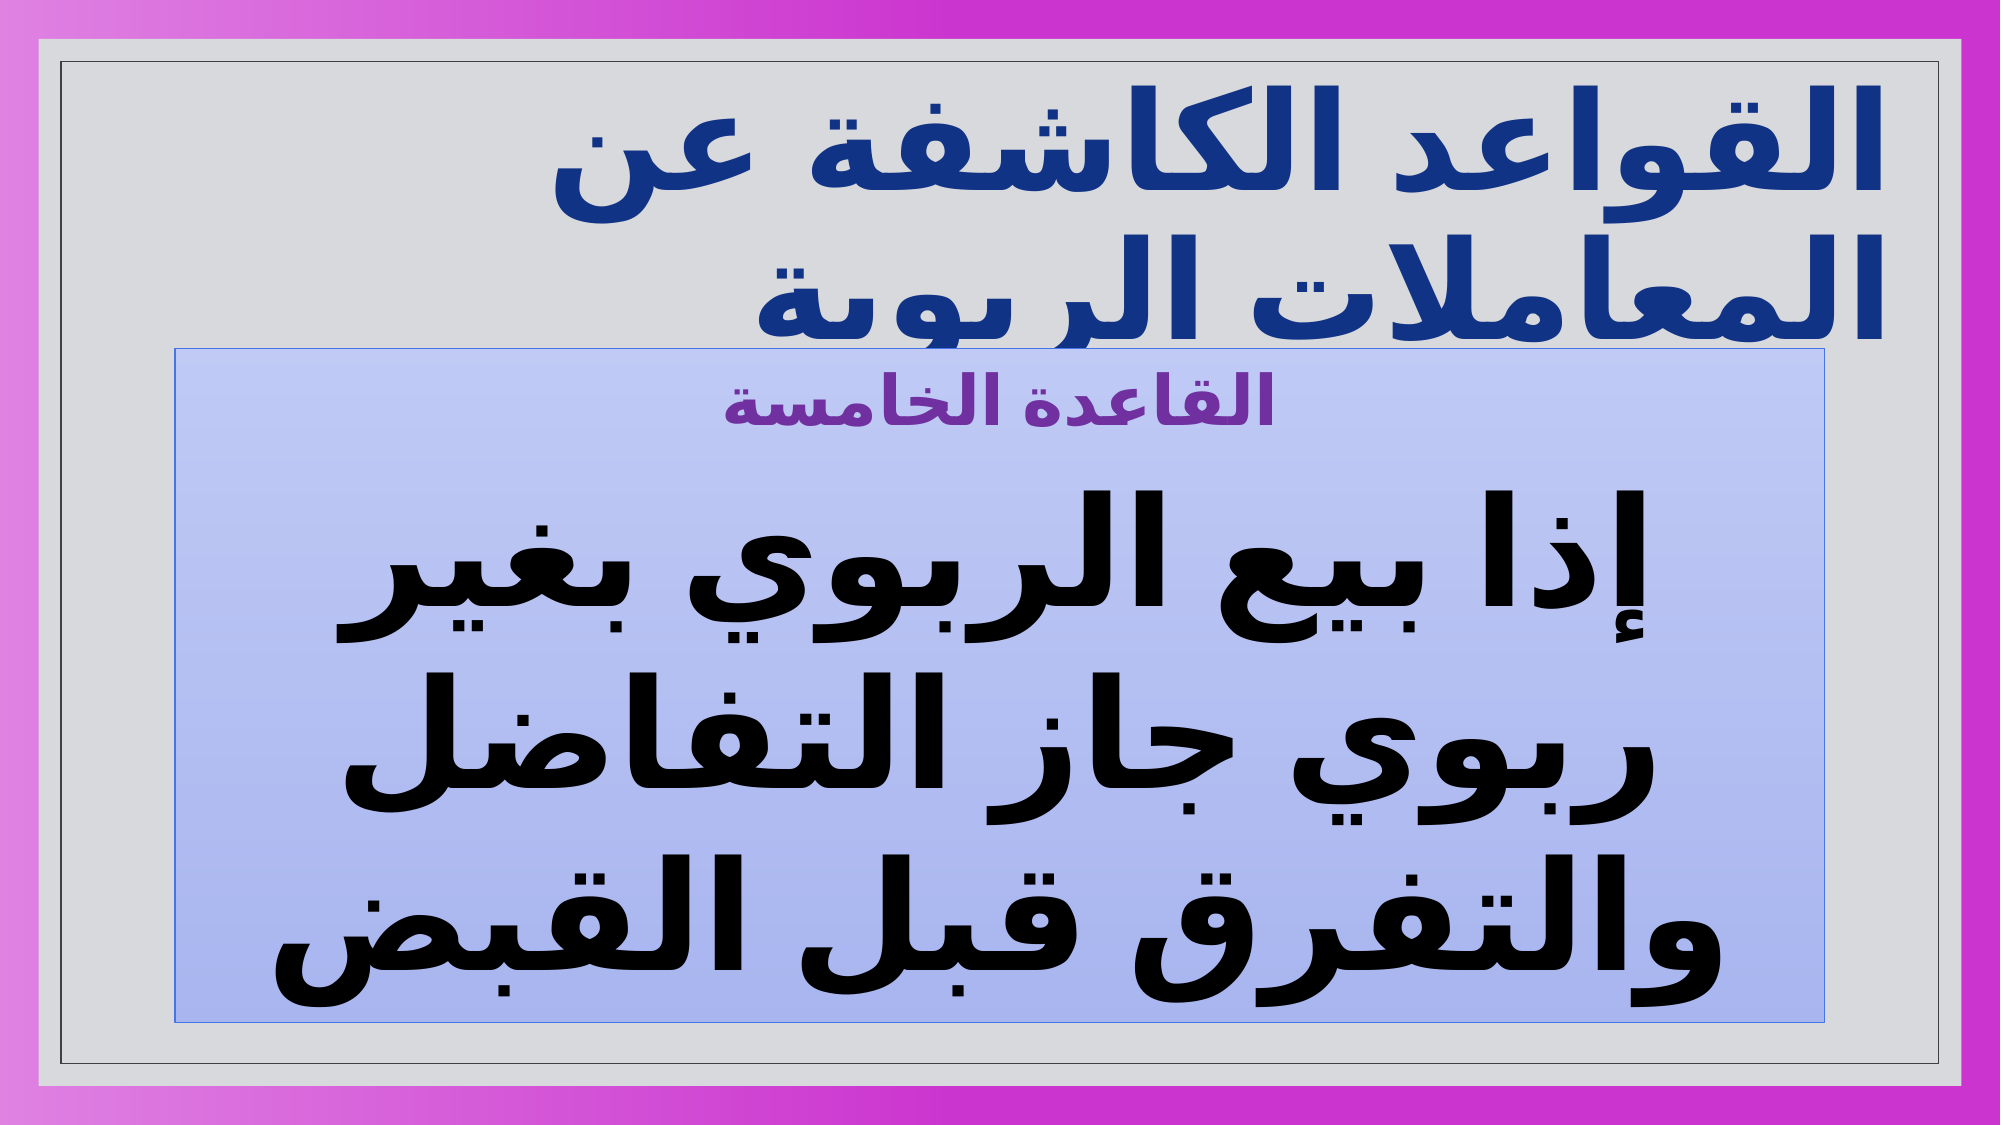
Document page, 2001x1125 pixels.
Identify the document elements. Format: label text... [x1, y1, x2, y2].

title القواعد الكاشفة عن المعاملات الربوية [71, 92, 1910, 349]
list القاعدة الخامسة إذا بيع الربوي بغير ربوي جاز التفاضل والتفرق قبل القبض [174, 348, 1825, 1023]
